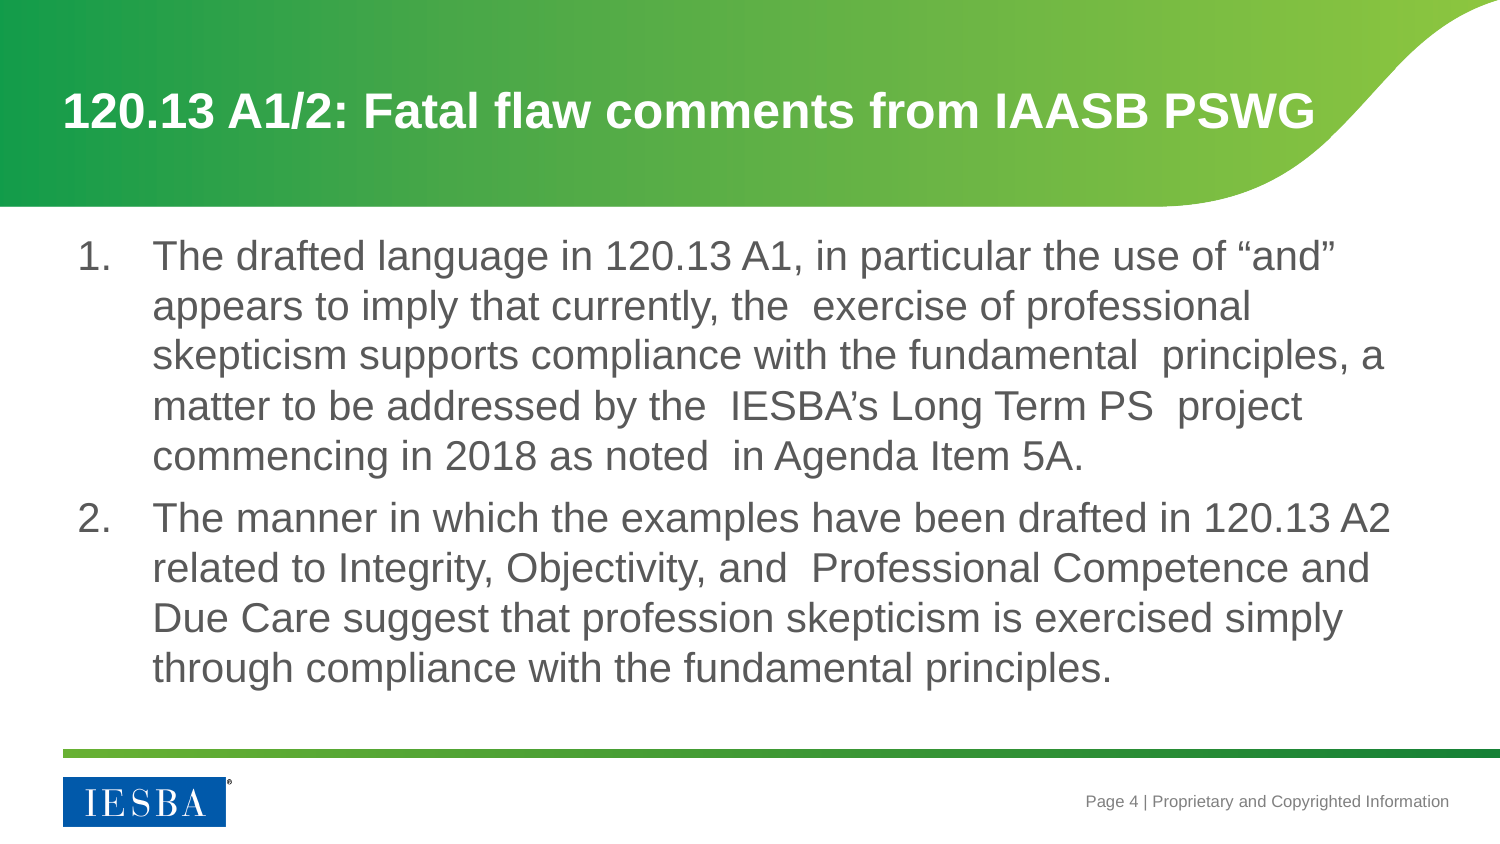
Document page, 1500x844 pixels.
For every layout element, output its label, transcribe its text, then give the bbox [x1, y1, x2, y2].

list The drafted language in 120.13 A1, in particular the use of “and” appears to imply that currently, the exercise of professional skepticism supports compliance with the fundamental principles, a matter to be addressed by the IESBA’s Long Term PS project commencing in 2018 as noted in Agenda Item 5A. The manner in which the examples have been drafted in 120.13 A2 related to Integrity, Objectivity, and Professional Competence and Due Care suggest that profession skepticism is exercised simply through compliance with the fundamental principles. [62, 220, 1450, 724]
picture [63, 777, 232, 827]
picture [0, 0, 1500, 207]
title 120.13 A1/2: Fatal flaw comments from IAASB PSWG [62, 75, 1338, 142]
